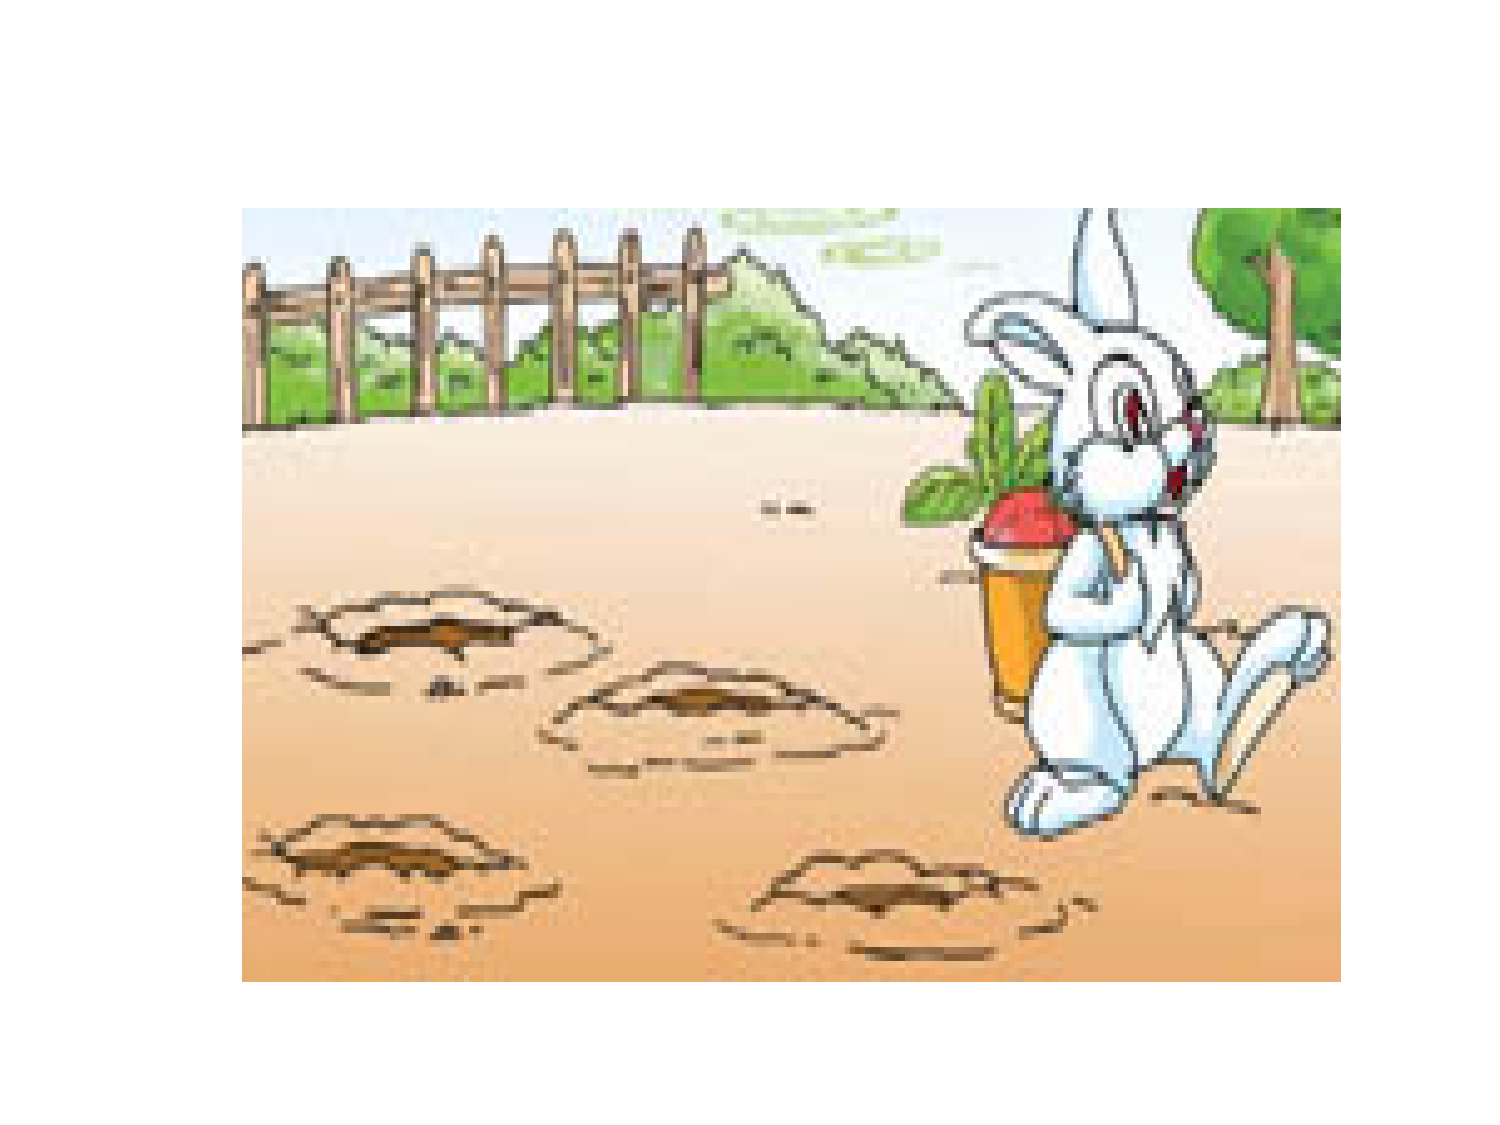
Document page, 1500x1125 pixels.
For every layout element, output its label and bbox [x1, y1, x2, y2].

list [242, 208, 1341, 982]
